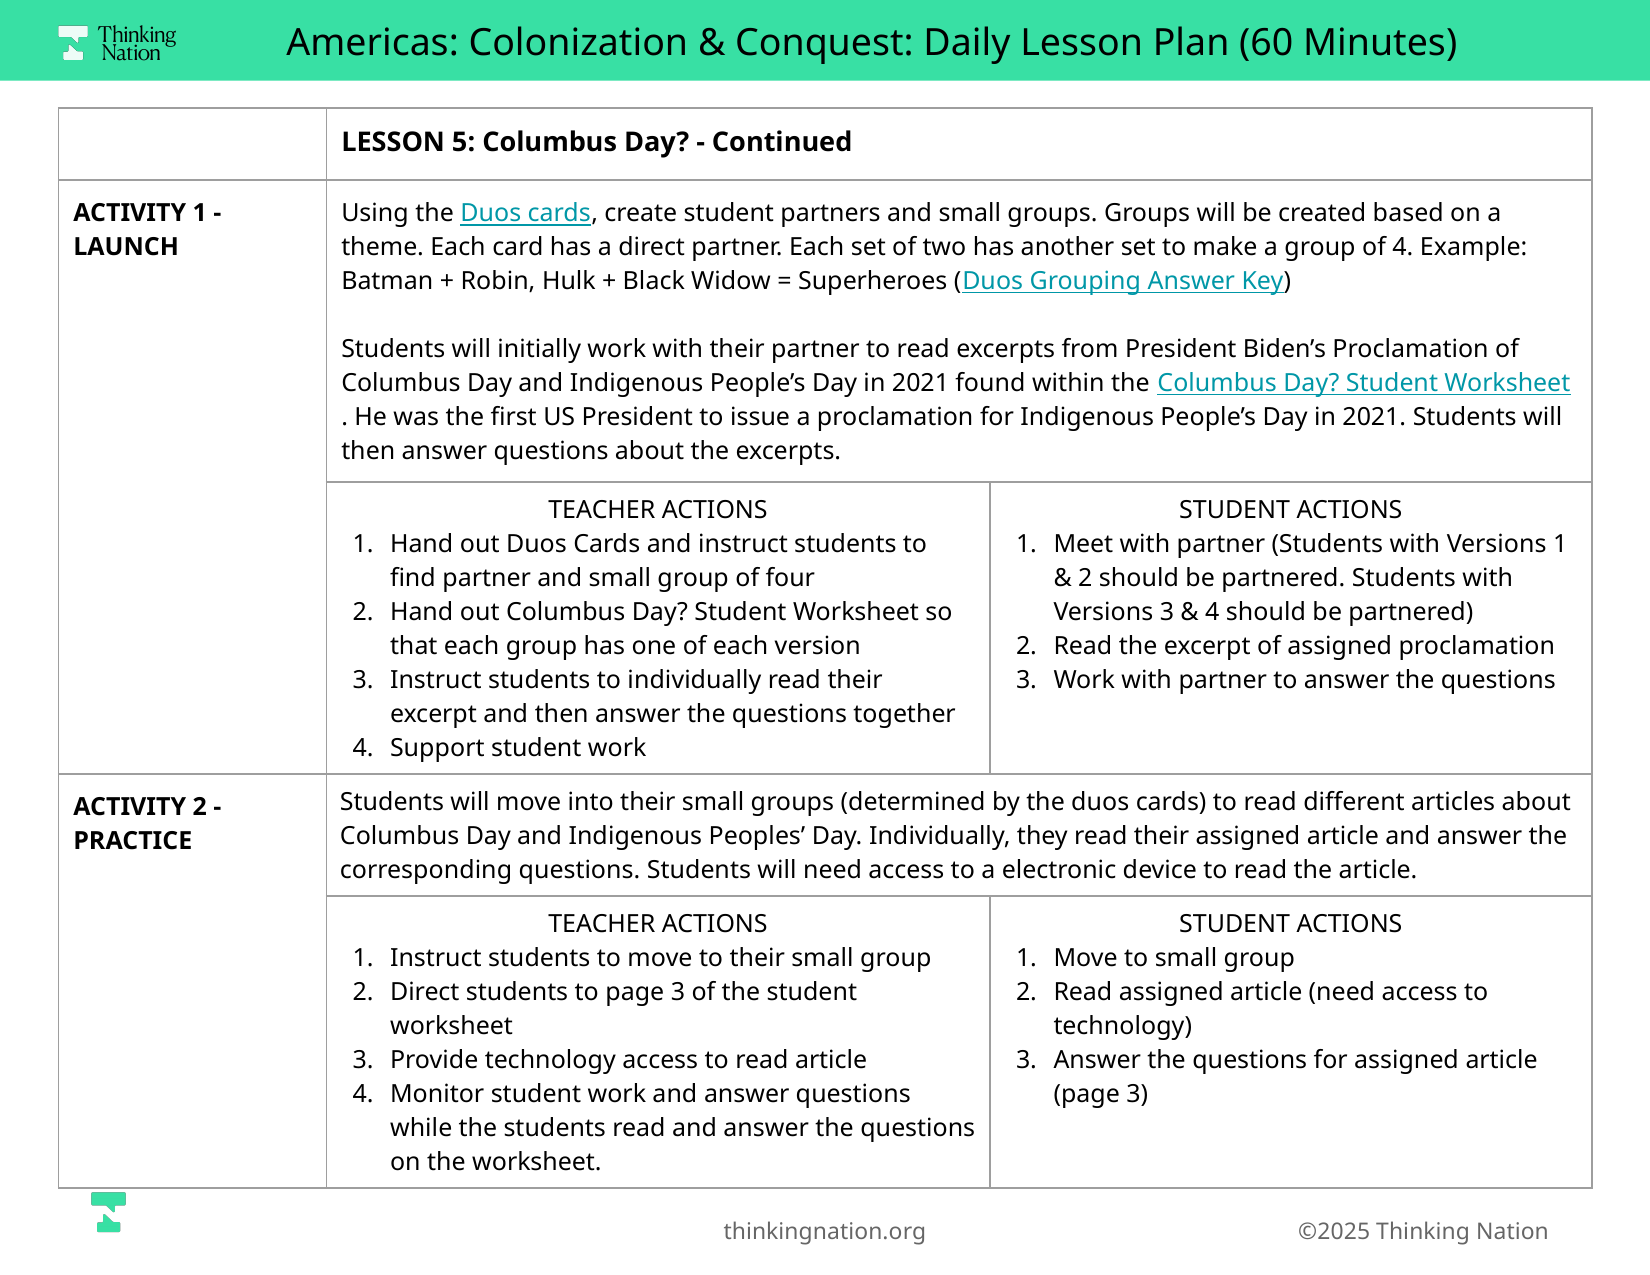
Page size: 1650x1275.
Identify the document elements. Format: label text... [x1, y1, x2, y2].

text_box thinkingnation.org [629, 1200, 1021, 1240]
text_box Americas: Colonization & Conquest: Daily Lesson Plan (60 Minutes) [0, 0, 1650, 81]
table_header [59, 109, 326, 179]
table_cell TEACHER ACTIONS Hand out Duos Cards and instruct students to find partner and small group of four Hand out Columbus Day? Student Worksheet so that each group has one of each version Instruct students to individually read their excerpt and then answer the questions together Support student work [327, 483, 989, 773]
table_cell Students will move into their small groups (determined by the duos cards) to read different articles about Columbus Day and Indigenous Peoples’ Day. Individually, they read their assigned article and answer the corresponding questions. Students will need access to a electronic device to read the article. [327, 775, 1591, 895]
picture [45, 14, 180, 85]
table_cell STUDENT ACTIONS Move to small group Read assigned article (need access to technology) Answer the questions for assigned article (page 3) [991, 897, 1591, 1187]
table_cell ACTIVITY 1 - LAUNCH [59, 181, 326, 773]
picture [80, 1184, 136, 1240]
table_cell ACTIVITY 2 - PRACTICE [59, 775, 326, 1187]
text_box ©2025 Thinking Nation [1174, 1200, 1566, 1240]
table_cell STUDENT ACTIONS Meet with partner (Students with Versions 1 & 2 should be partnered. Students with Versions 3 & 4 should be partnered) Read the excerpt of assigned proclamation Work with partner to answer the questions [991, 483, 1591, 773]
table_cell Using the Duos cards, create student partners and small groups. Groups will be created based on a theme. Each card has a direct partner. Each set of two has another set to make a group of 4. Example: Batman + Robin, Hulk + Black Widow = Superheroes (Duos Grouping Answer Key) Students will initially work with their partner to read excerpts from President Biden’s Proclamation of Columbus Day and Indigenous People’s Day in 2021 found within the Columbus Day? Student Worksheet. He was the first US President to issue a proclamation for Indigenous People’s Day in 2021. Students will then answer questions about the excerpts. [327, 181, 1591, 481]
table_cell TEACHER ACTIONS Instruct students to move to their small group Direct students to page 3 of the student worksheet Provide technology access to read article Monitor student work and answer questions while the students read and answer the questions on the worksheet. [327, 897, 989, 1187]
table_header LESSON 5: Columbus Day? - Continued [327, 109, 1591, 179]
